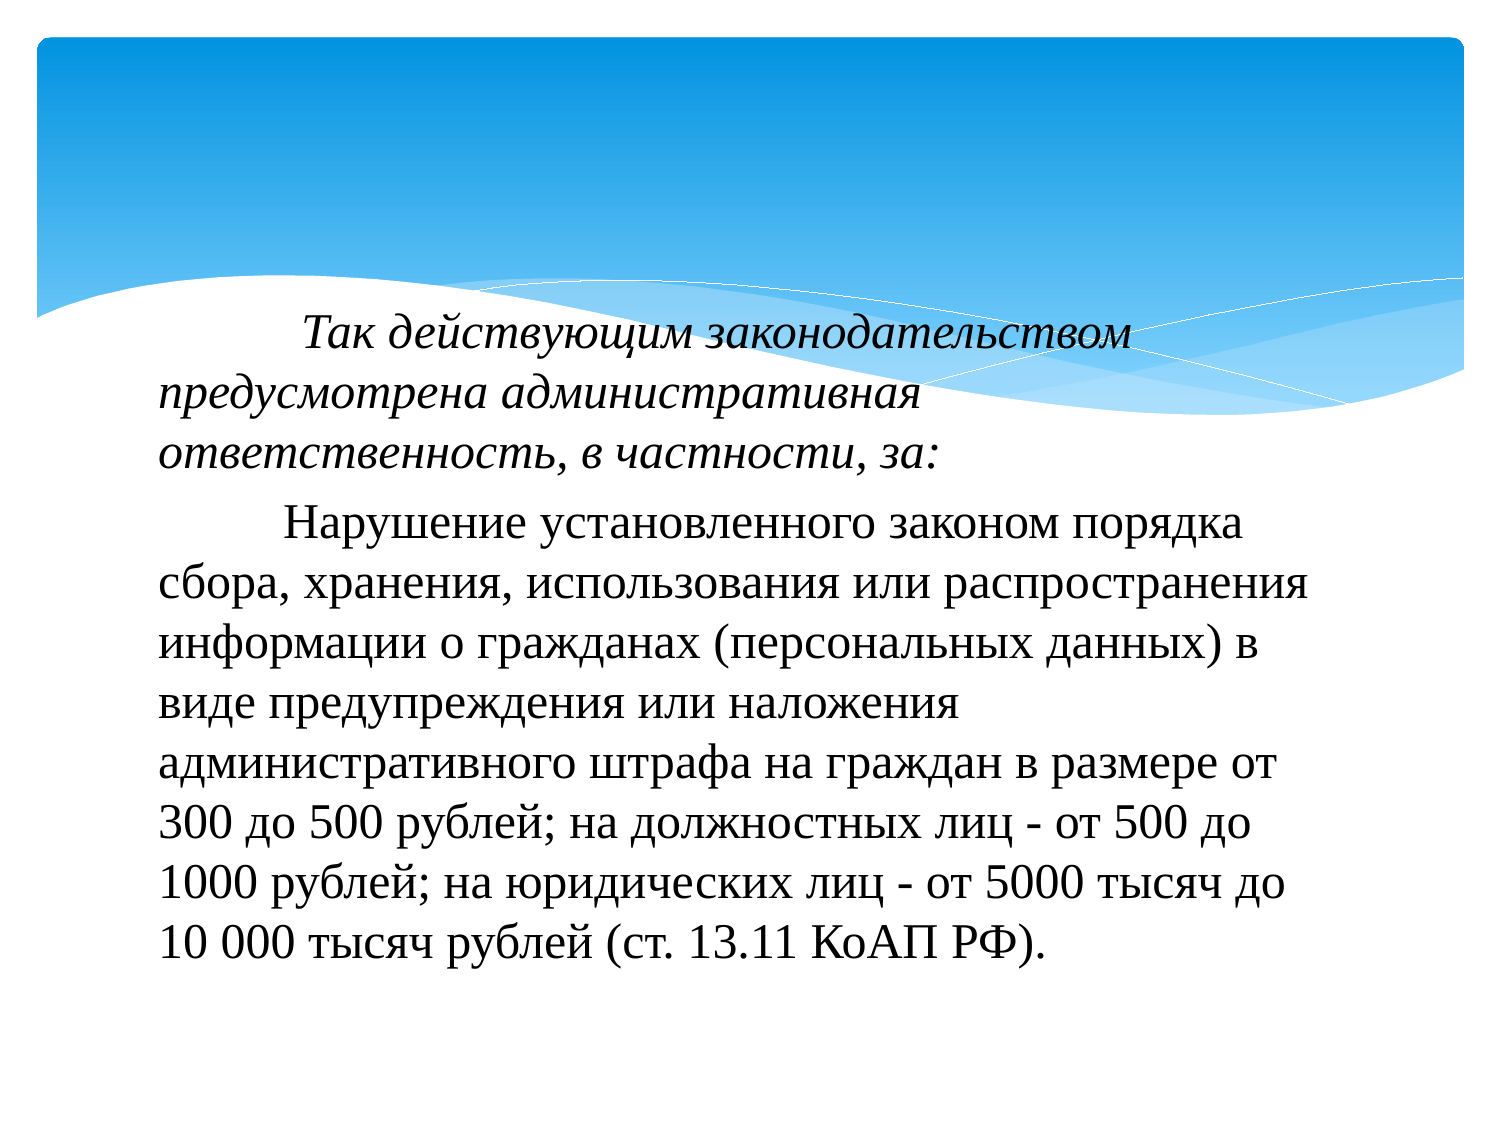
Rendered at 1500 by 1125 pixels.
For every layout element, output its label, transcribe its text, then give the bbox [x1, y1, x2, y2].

list Так действующим законодательством предусмотрена административная ответственность, в частности, за: Нарушение установленного законом порядка сбора, хранения, использования или распространения информации о гражданах (персональных данных) в виде предупреждения или наложения административного штрафа на граждан в размере от 300 до 500 рублей; на должностных лиц - от 500 до 1000 рублей; на юридических лиц - от 5000 тысяч до 10 000 тысяч рублей (ст. 13.11 КоАП РФ). [143, 290, 1359, 1005]
